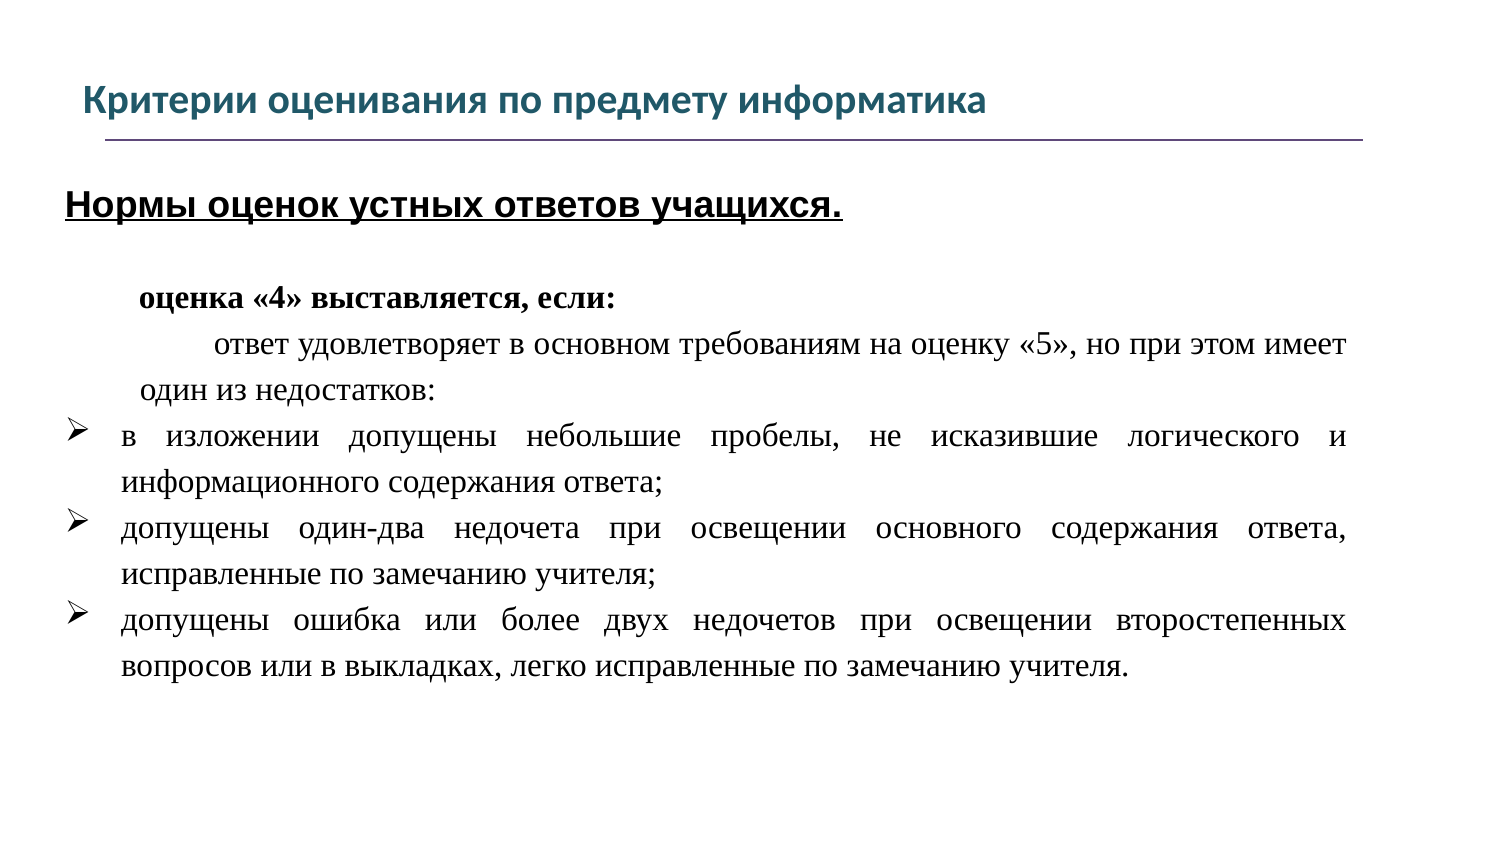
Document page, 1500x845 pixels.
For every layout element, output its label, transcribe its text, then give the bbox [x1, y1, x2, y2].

title Критерии оценивания по предмету информатика [83, 28, 1417, 213]
text_box Нормы оценок устных ответов учащихся. оценка «4» выставляется, если: ответ удовлетворяет в основном требованиям на оценку «5», но при этом имеет один из недостатков: в изложении допущены небольшие пробелы, не исказившие логического и информационного содержания ответа; допущены один-два недочета при освещении основного содержания ответа, исправленные по замечанию учителя; допущены ошибка или более двух недочетов при освещении второстепенных вопросов или в выкладках, легко исправленные по замечанию учителя. [50, 172, 1364, 730]
